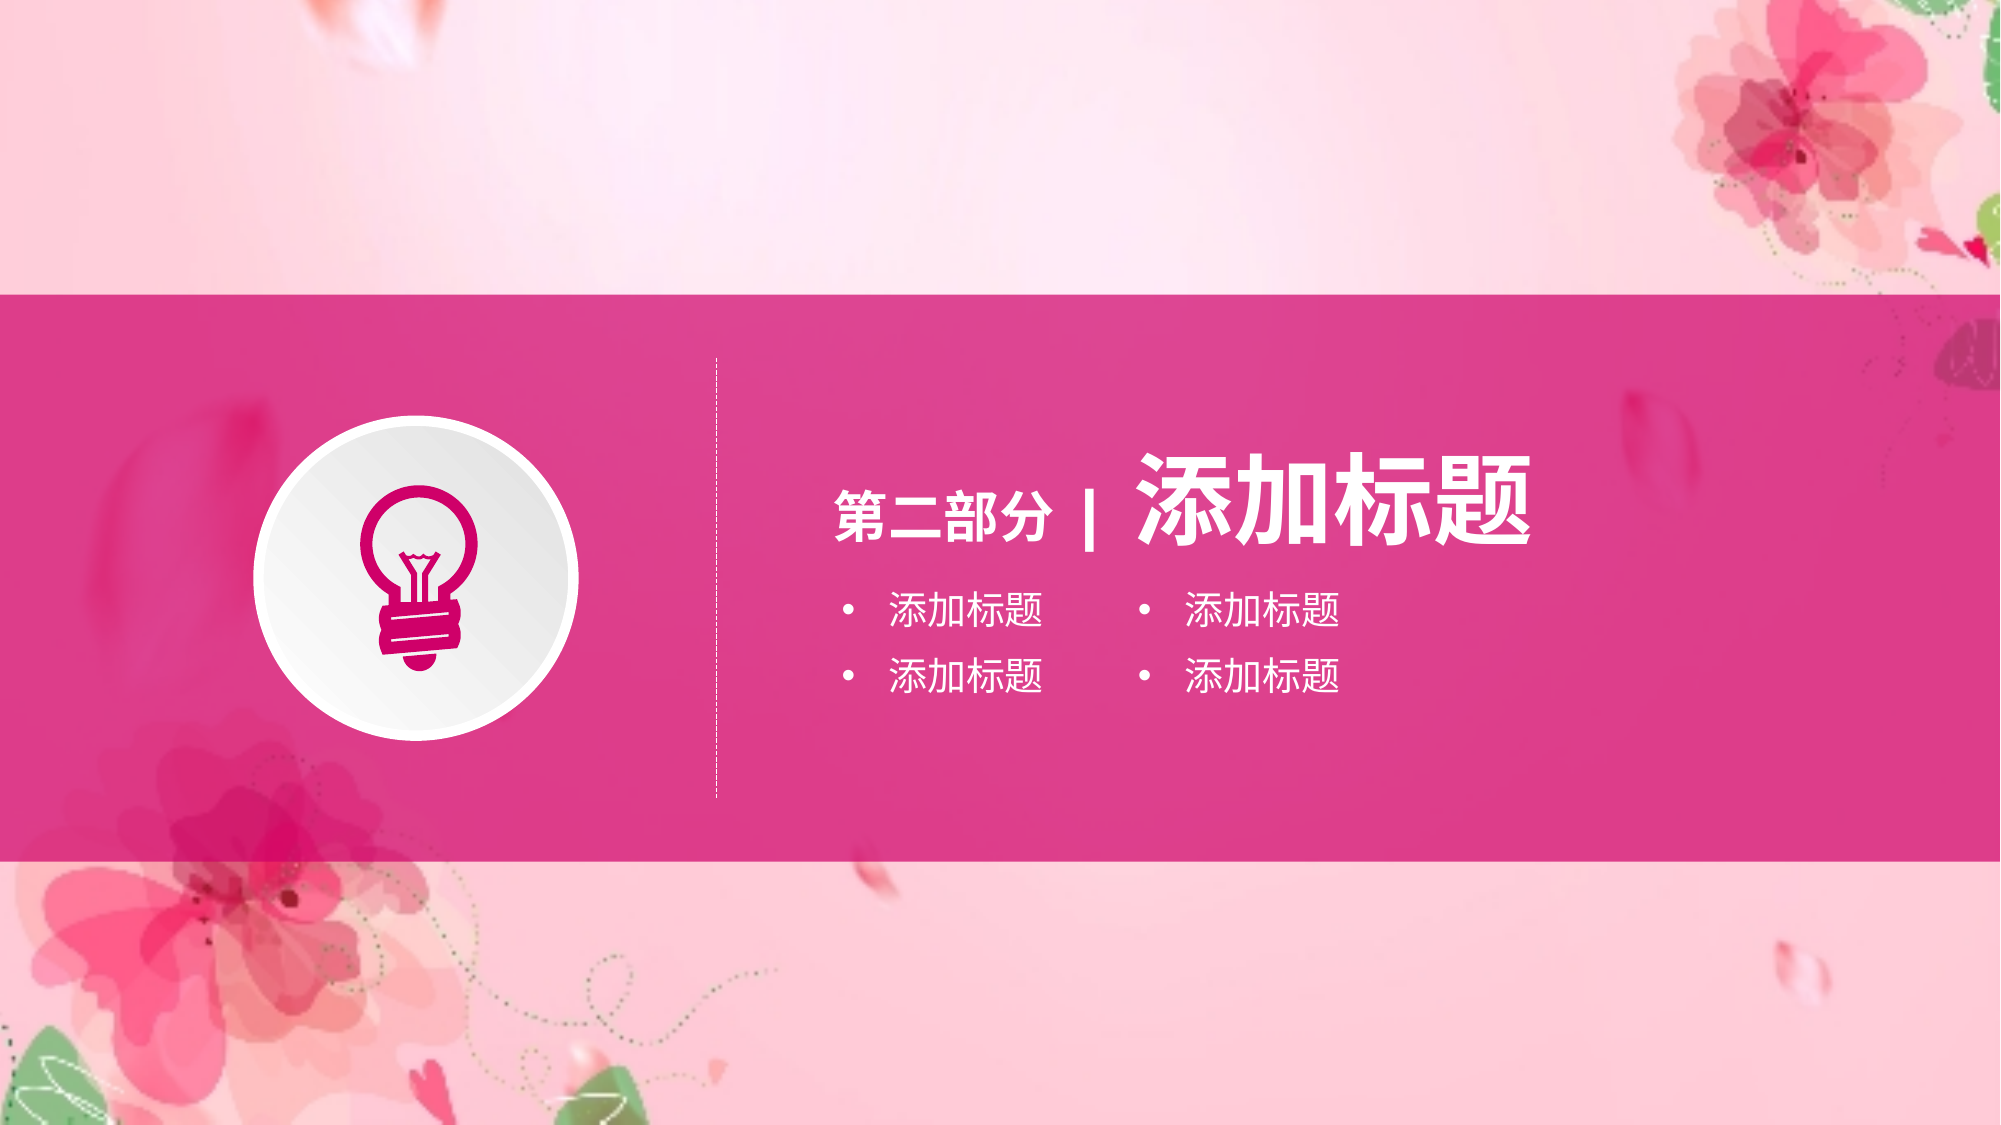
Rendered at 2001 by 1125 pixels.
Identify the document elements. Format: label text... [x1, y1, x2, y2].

text_box 添加标题 [826, 644, 1103, 706]
text_box 添加标题 [1123, 644, 1480, 706]
text_box [0, 293, 2000, 864]
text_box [258, 420, 574, 736]
text_box 第二部分 | 添加标题 [818, 429, 1571, 565]
text_box 添加标题 [826, 578, 1103, 640]
text_box 添加标题 [1123, 578, 1480, 640]
picture [0, 0, 2001, 1125]
